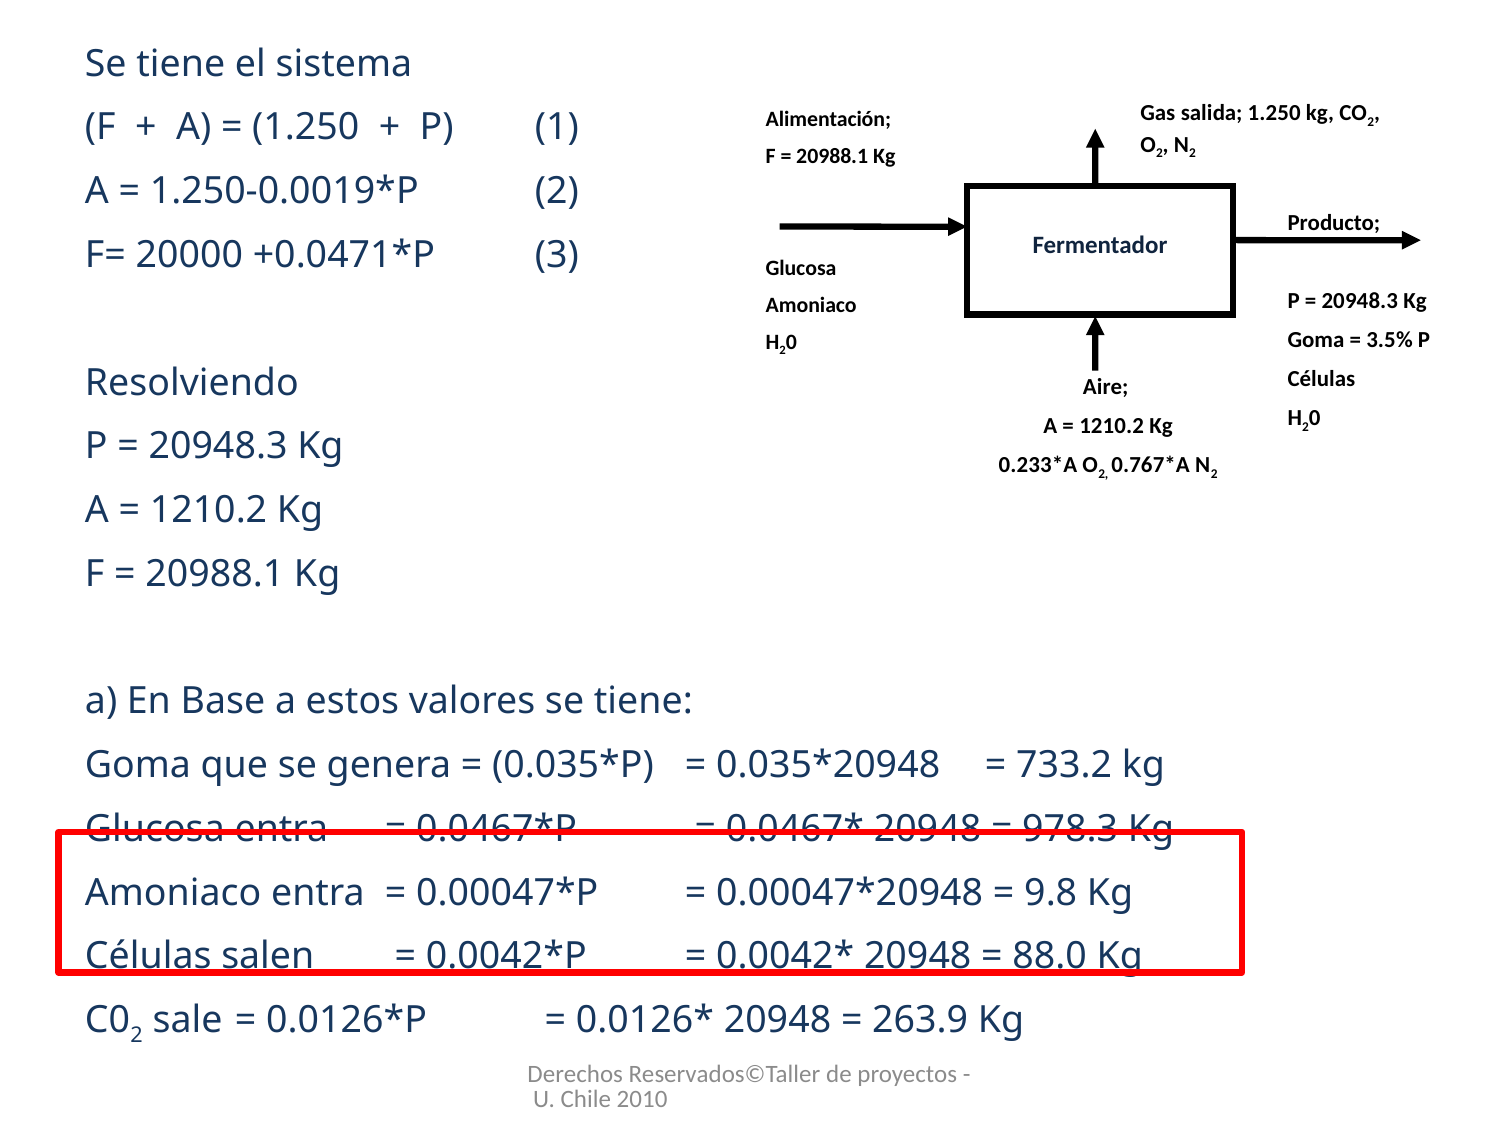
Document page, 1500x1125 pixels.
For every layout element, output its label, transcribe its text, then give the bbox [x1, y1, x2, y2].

footer Derechos Reservados©Taller de proyectos - U. Chile 2010 [512, 1042, 988, 1103]
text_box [750, 88, 1500, 532]
text_box [56, 830, 1244, 975]
text_box Se tiene el sistema (F + A) = (1.250 + P) (1) A = 1.250-0.0019*P (2) F= 20000 +0.0471*P (3) Resolviendo P = 20948.3 Kg A = 1210.2 Kg F = 20988.1 Kg a) En Base a estos valores se tiene: Goma que se genera = (0.035*P) = 0.035*20948 = 733.2 kg Glucosa entra = 0.0467*P = 0.0467* 20948 = 978.3 Kg Amoniaco entra = 0.00047*P = 0.00047*20948 = 9.8 Kg Células salen = 0.0042*P = 0.0042* 20948 = 88.0 Kg C02 sale = 0.0126*P = 0.0126* 20948 = 263.9 Kg [70, 31, 1500, 1125]
